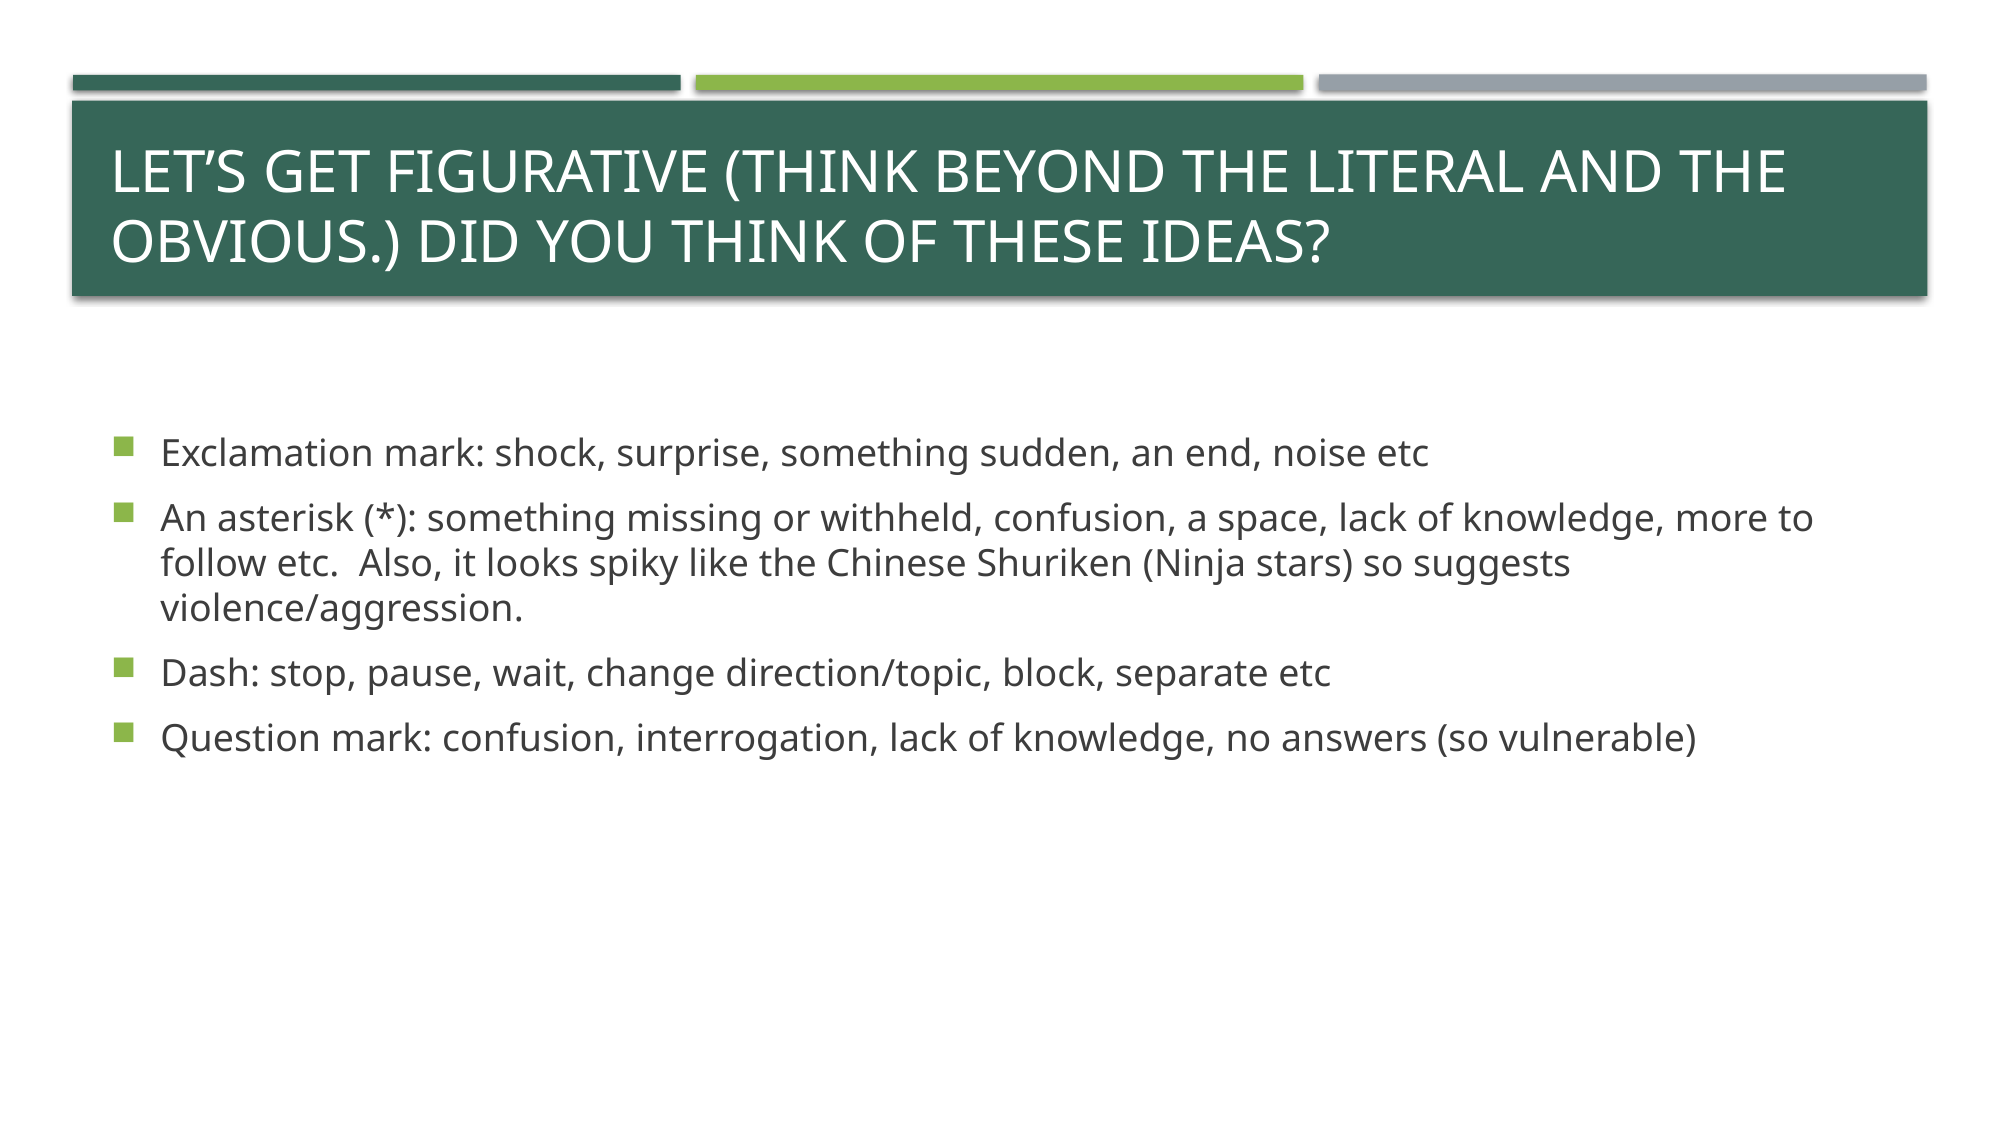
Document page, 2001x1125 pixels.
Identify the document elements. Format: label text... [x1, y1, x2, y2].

title Let’s get figurative (think beyond the literal and the obvious.) Did you think of these ideas? [95, 115, 1905, 282]
list Exclamation mark: shock, surprise, something sudden, an end, noise etc An asterisk (*): something missing or withheld, confusion, a space, lack of knowledge, more to follow etc. Also, it looks spiky like the Chinese Shuriken (Ninja stars) so suggests violence/aggression. Dash: stop, pause, wait, change direction/topic, block, separate etc Question mark: confusion, interrogation, lack of knowledge, no answers (so vulnerable) [95, 357, 1905, 962]
